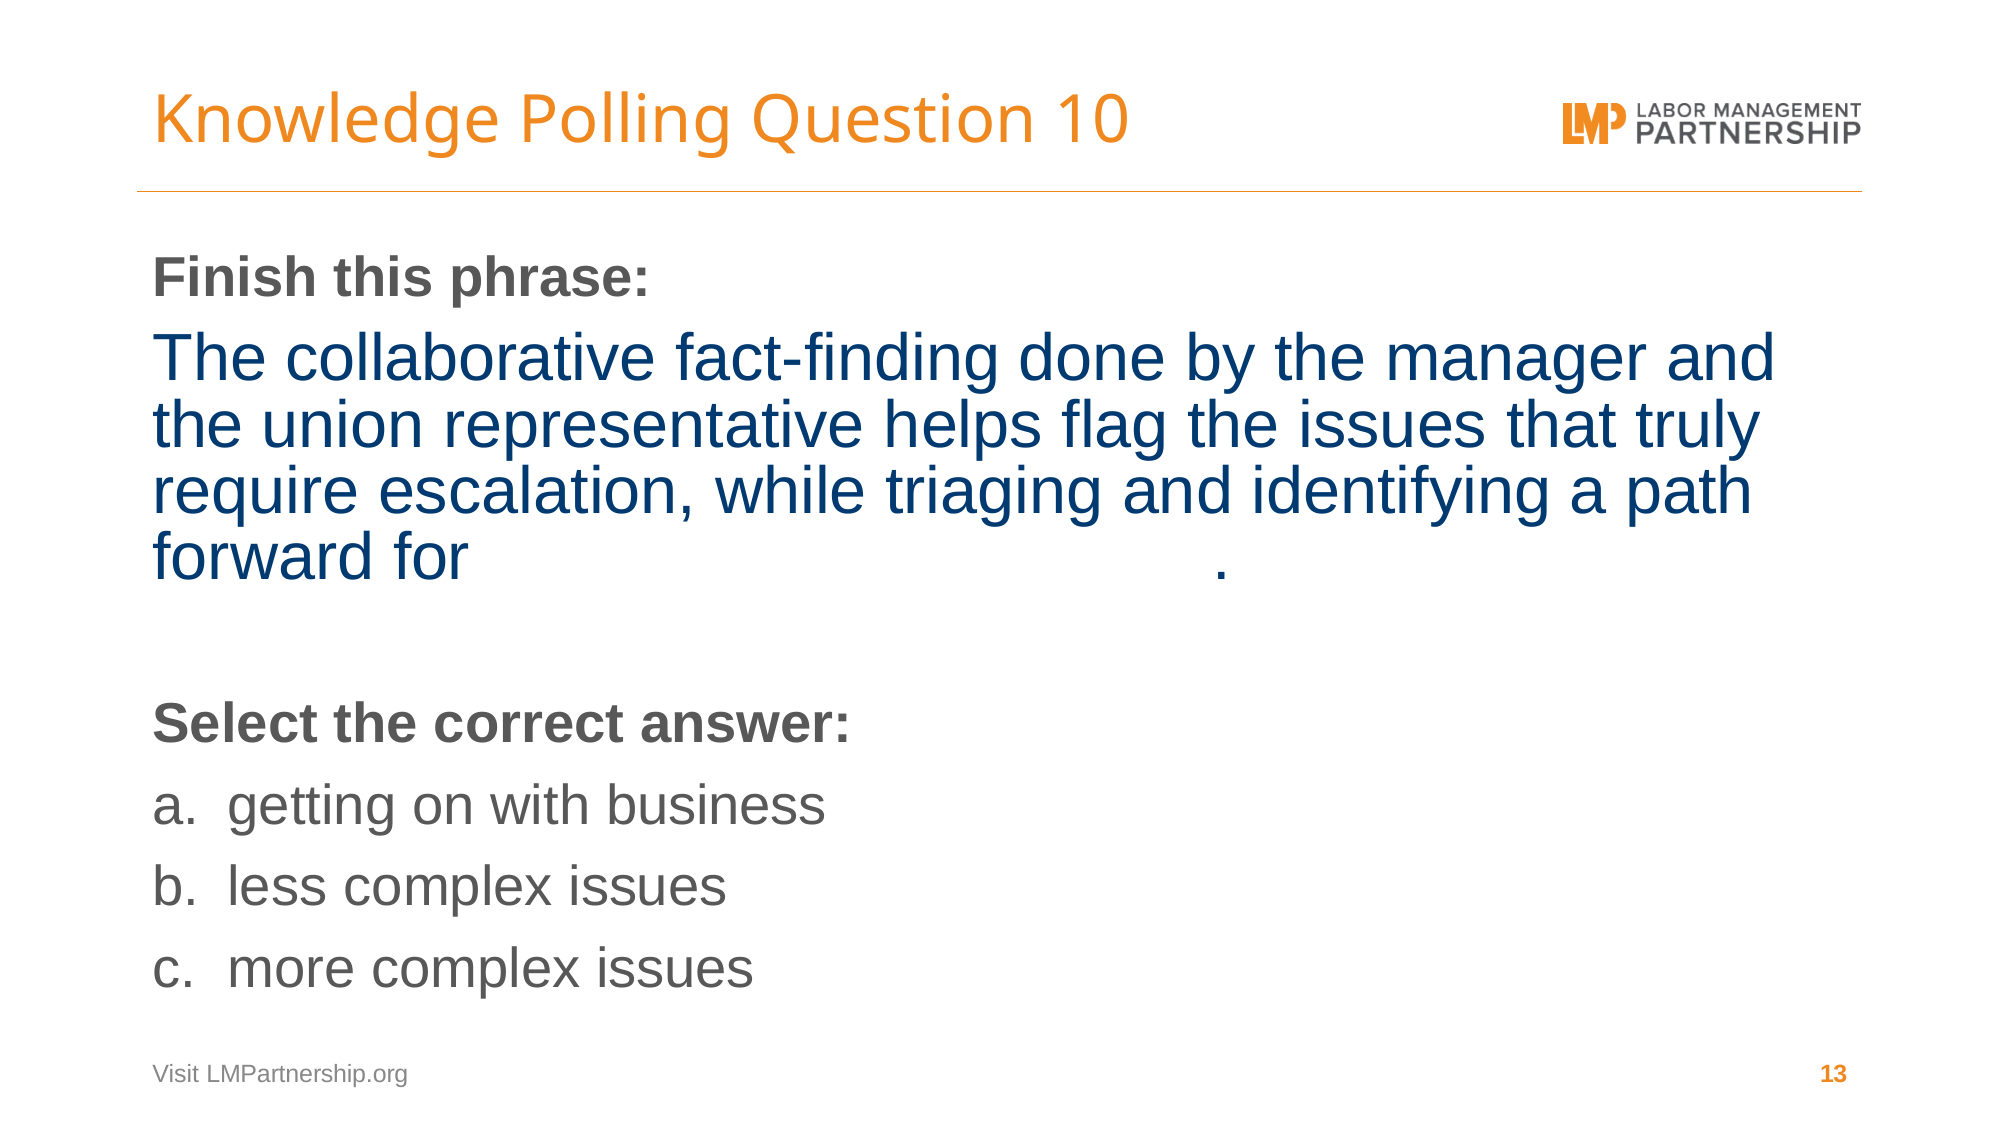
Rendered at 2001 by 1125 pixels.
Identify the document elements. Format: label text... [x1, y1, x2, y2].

slide_number 13 [1813, 1057, 1857, 1125]
picture [1850, 103, 1861, 144]
text_box Finish this phrase: The collaborative fact-finding done by the manager and the union representative helps flag the issues that truly require escalation, while triaging and identifying a path forward for . Select the correct answer: getting on with business less complex issues more complex issues [150, 231, 1783, 999]
text_box Visit LMPartnership.org [150, 1057, 415, 1088]
title Knowledge Polling Question 10 [150, 67, 1850, 264]
